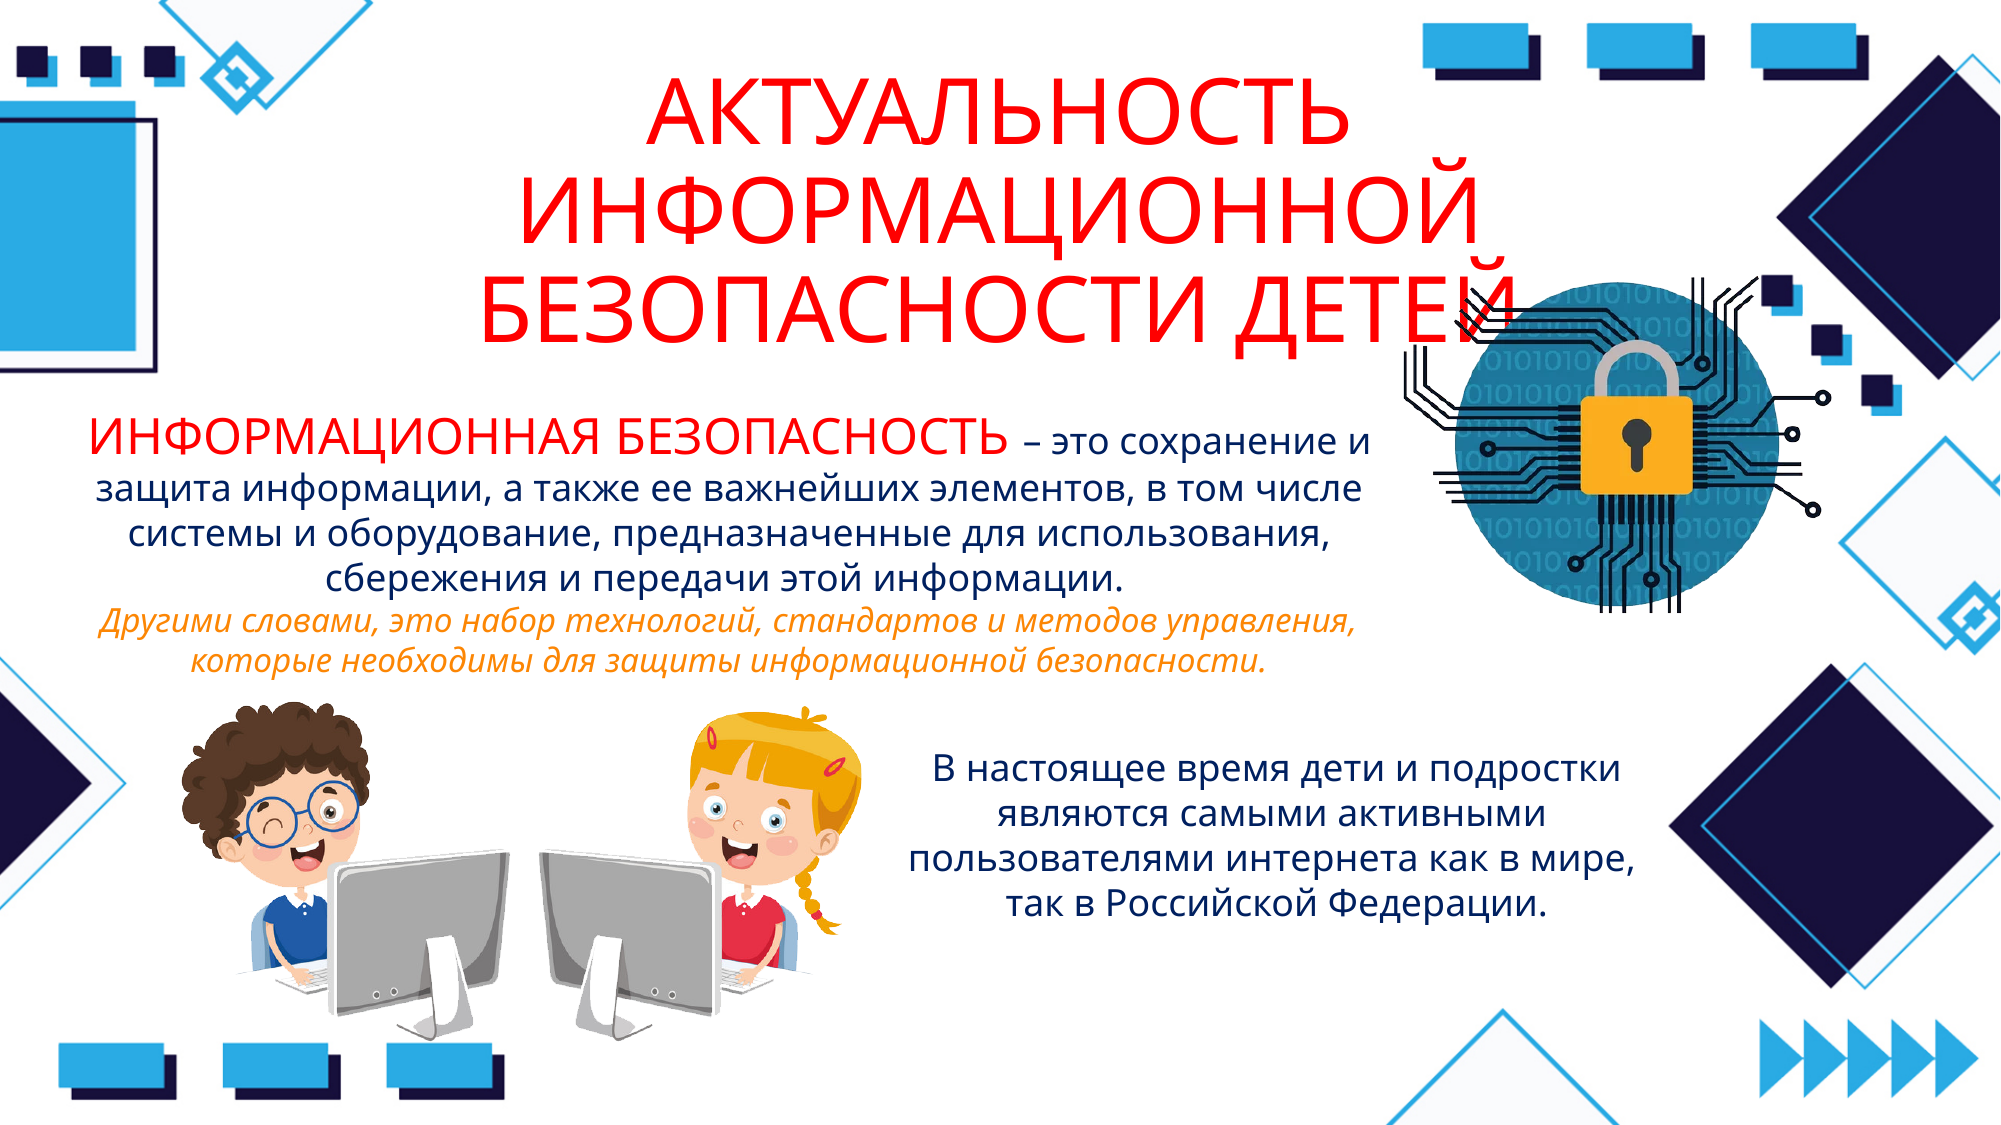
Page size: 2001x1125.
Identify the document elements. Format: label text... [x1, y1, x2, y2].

text_box ИНФОРМАЦИОННАЯ БЕЗОПАСНОСТЬ – это сохранение и защита информации, а также ее важнейших элементов, в том числе системы и оборудование, предназначенные для использования, сбережения и передачи этой информации. Другими словами, это набор технологий, стандартов и методов управления, которые необходимы для защиты информационной безопасности. [22, 396, 1437, 687]
title АКТУАЛЬНОСТЬ ИНФОРМАЦИОННОЙ БЕЗОПАСНОСТИ ДЕТЕЙ [137, 105, 1863, 323]
picture [0, 0, 2001, 1125]
text_box В настоящее время дети и подростки являются самыми активными пользователями интернета как в мире, так в Российской Федерации. [902, 736, 1910, 977]
